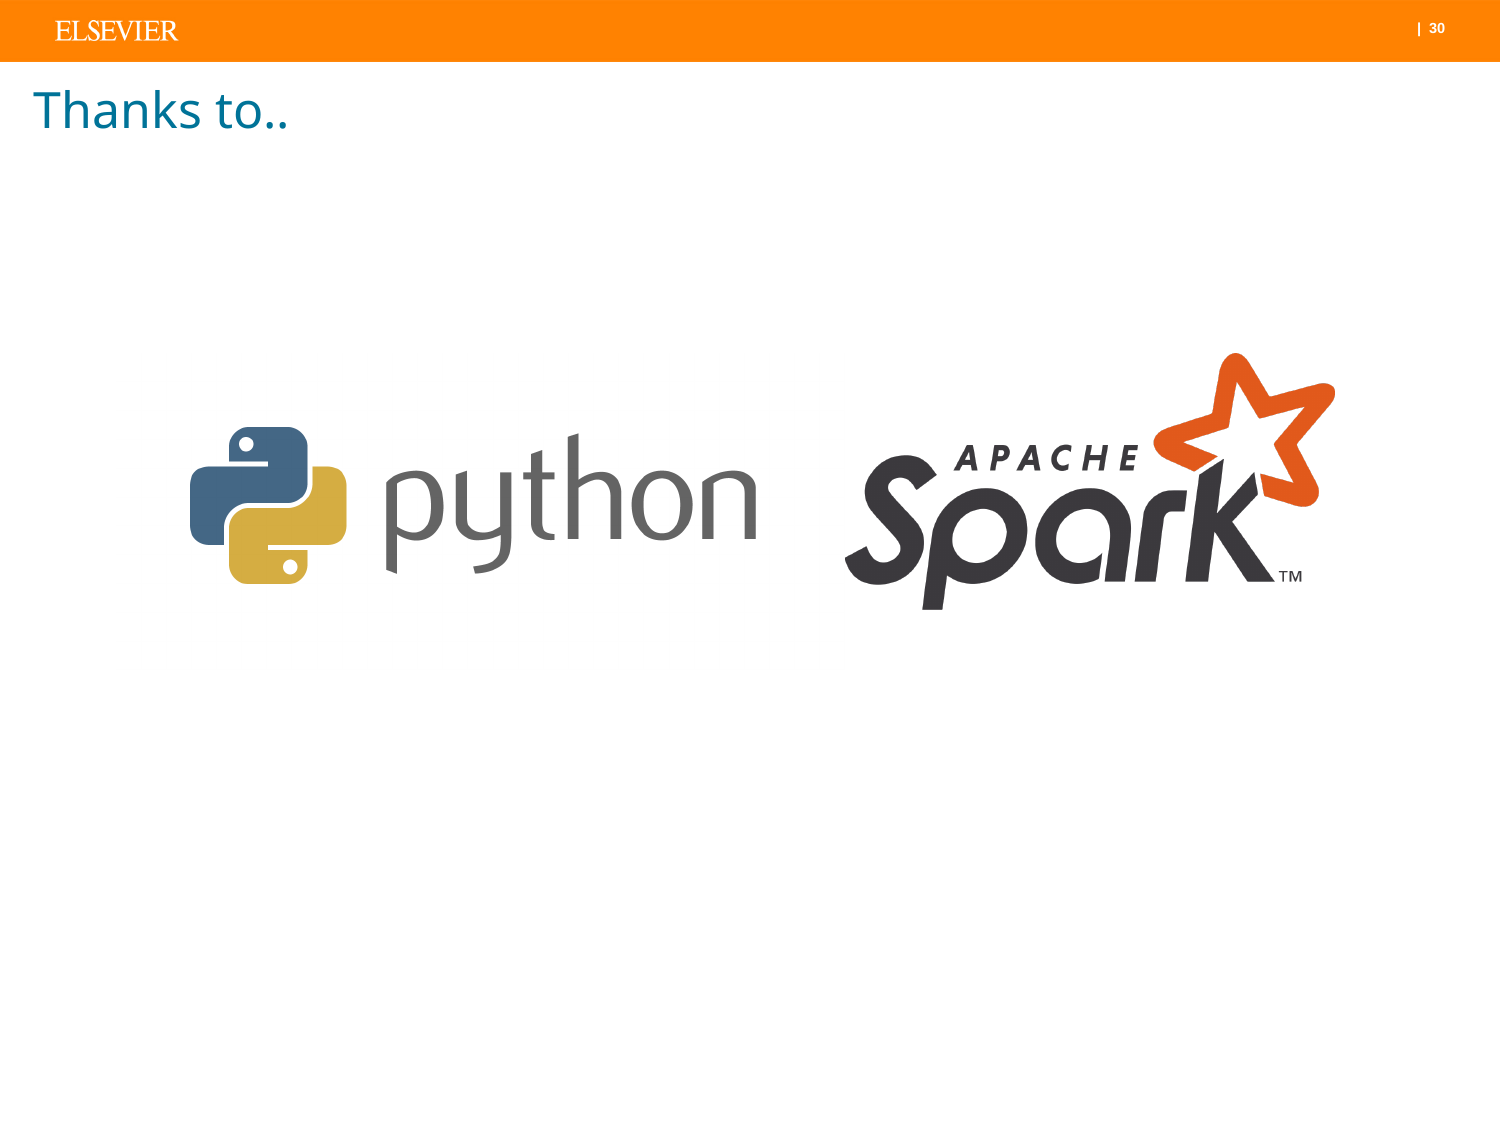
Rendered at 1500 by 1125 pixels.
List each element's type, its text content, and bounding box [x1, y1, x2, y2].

picture [0, 0, 1500, 62]
picture [115, 353, 1336, 671]
title Thanks to.. [19, 73, 1376, 143]
